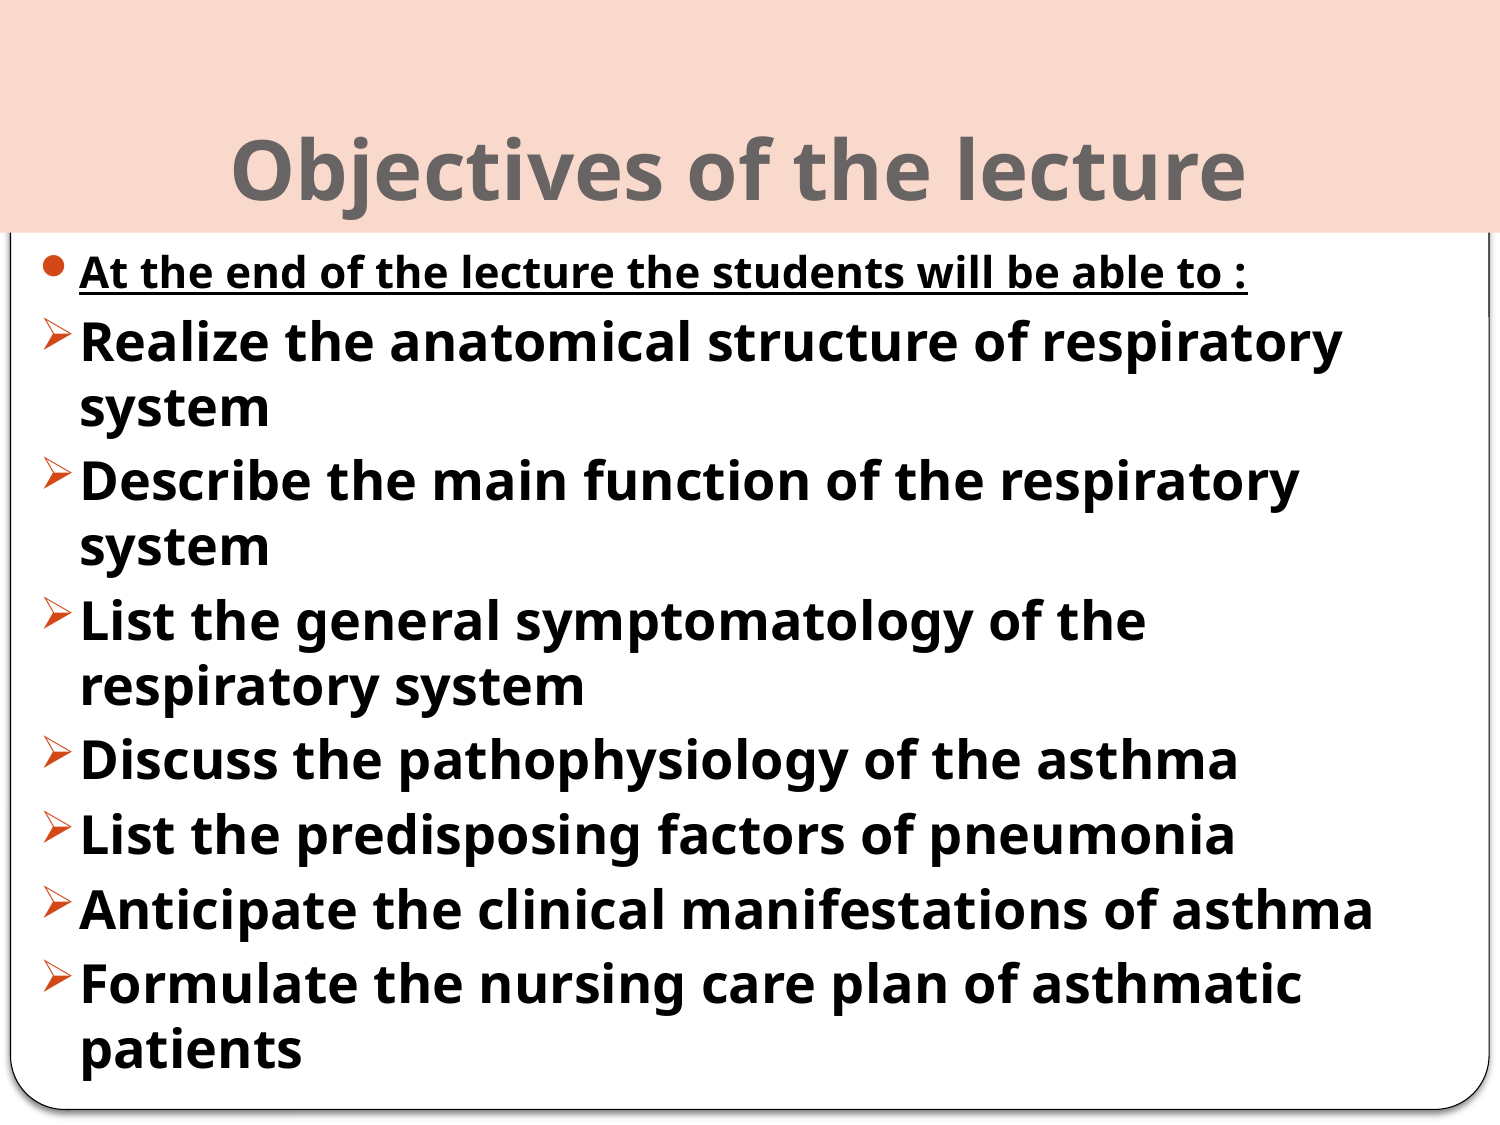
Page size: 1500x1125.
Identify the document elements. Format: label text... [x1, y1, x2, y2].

title Objectives of the lecture [0, 0, 1500, 233]
list At the end of the lecture the students will be able to : Realize the anatomical structure of respiratory system Describe the main function of the respiratory system List the general symptomatology of the respiratory system Discuss the pathophysiology of the asthma List the predisposing factors of pneumonia Anticipate the clinical manifestations of asthma Formulate the nursing care plan of asthmatic patients [24, 237, 1425, 1100]
